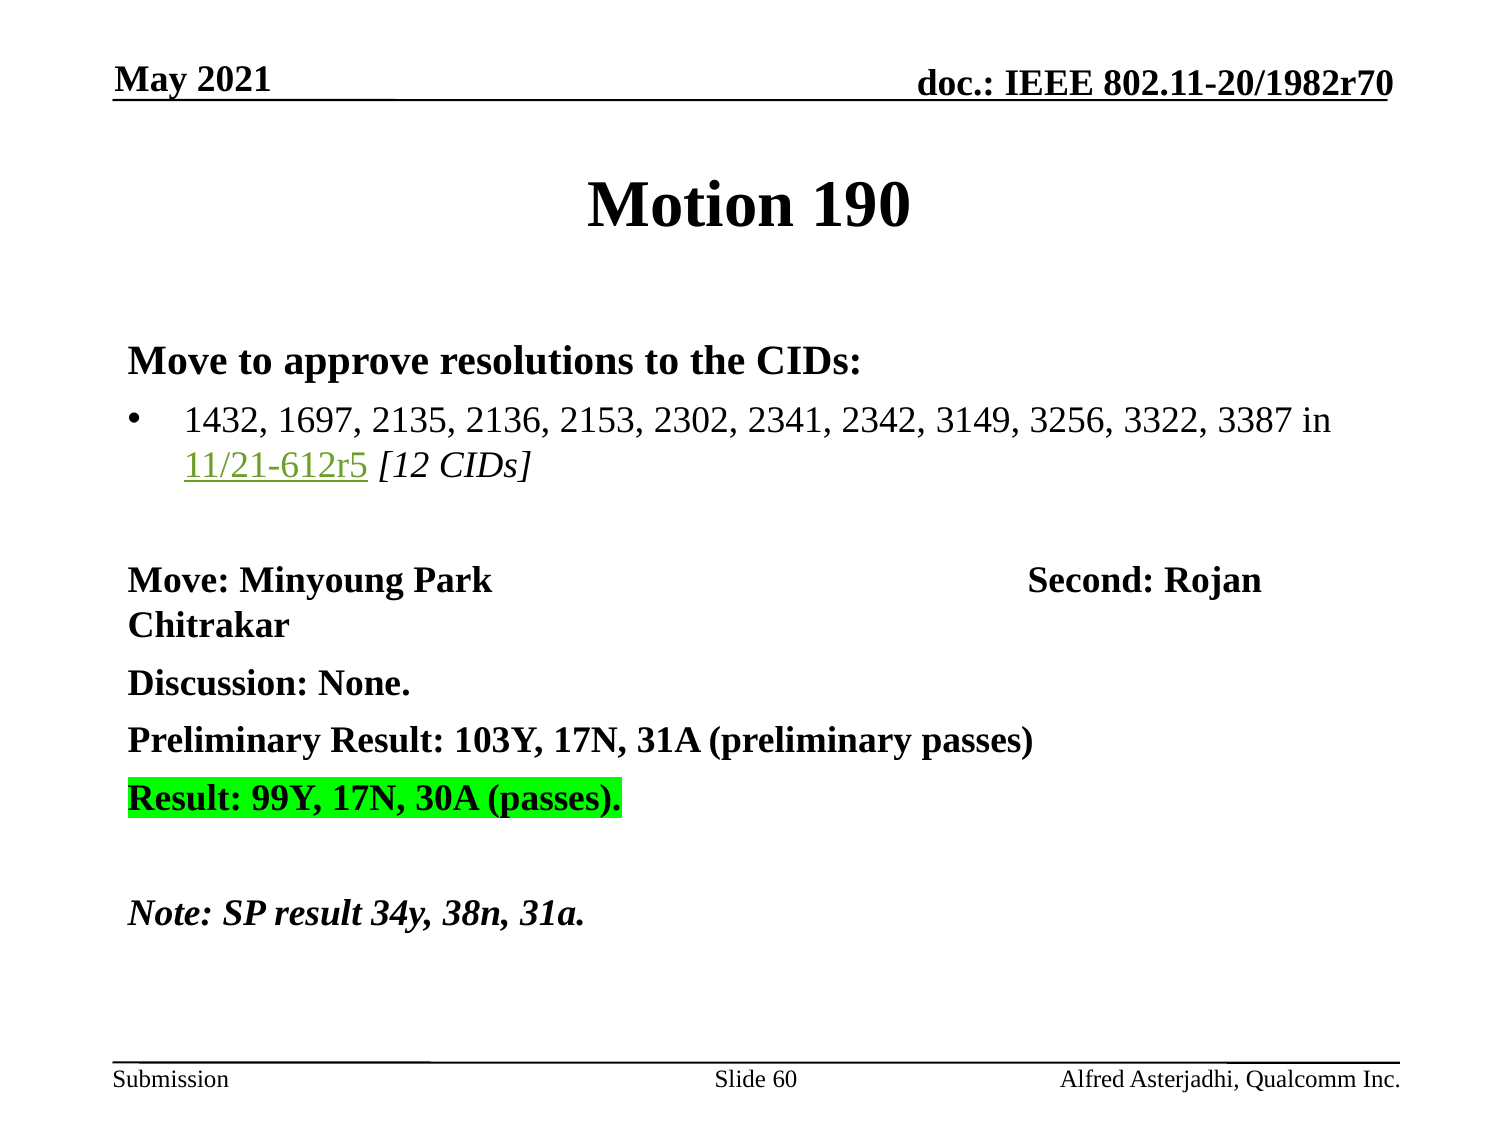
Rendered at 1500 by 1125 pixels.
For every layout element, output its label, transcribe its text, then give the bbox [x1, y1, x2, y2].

footer Alfred Asterjadhi, Qualcomm Inc. [878, 1061, 1402, 1093]
list Move to approve resolutions to the CIDs: 1432, 1697, 2135, 2136, 2153, 2302, 2341, 2342, 3149, 3256, 3322, 3387 in 11/21-612r5 [12 CIDs] Move: Minyoung Park Second: Rojan Chitrakar Discussion: None. Preliminary Result: 103Y, 17N, 31A (preliminary passes) Result: 99Y, 17N, 30A (passes). Note: SP result 34y, 38n, 31a. [112, 324, 1388, 1000]
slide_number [114, 54, 423, 100]
title Motion 190 [112, 112, 1388, 288]
slide_number Slide 60 [712, 1061, 800, 1123]
